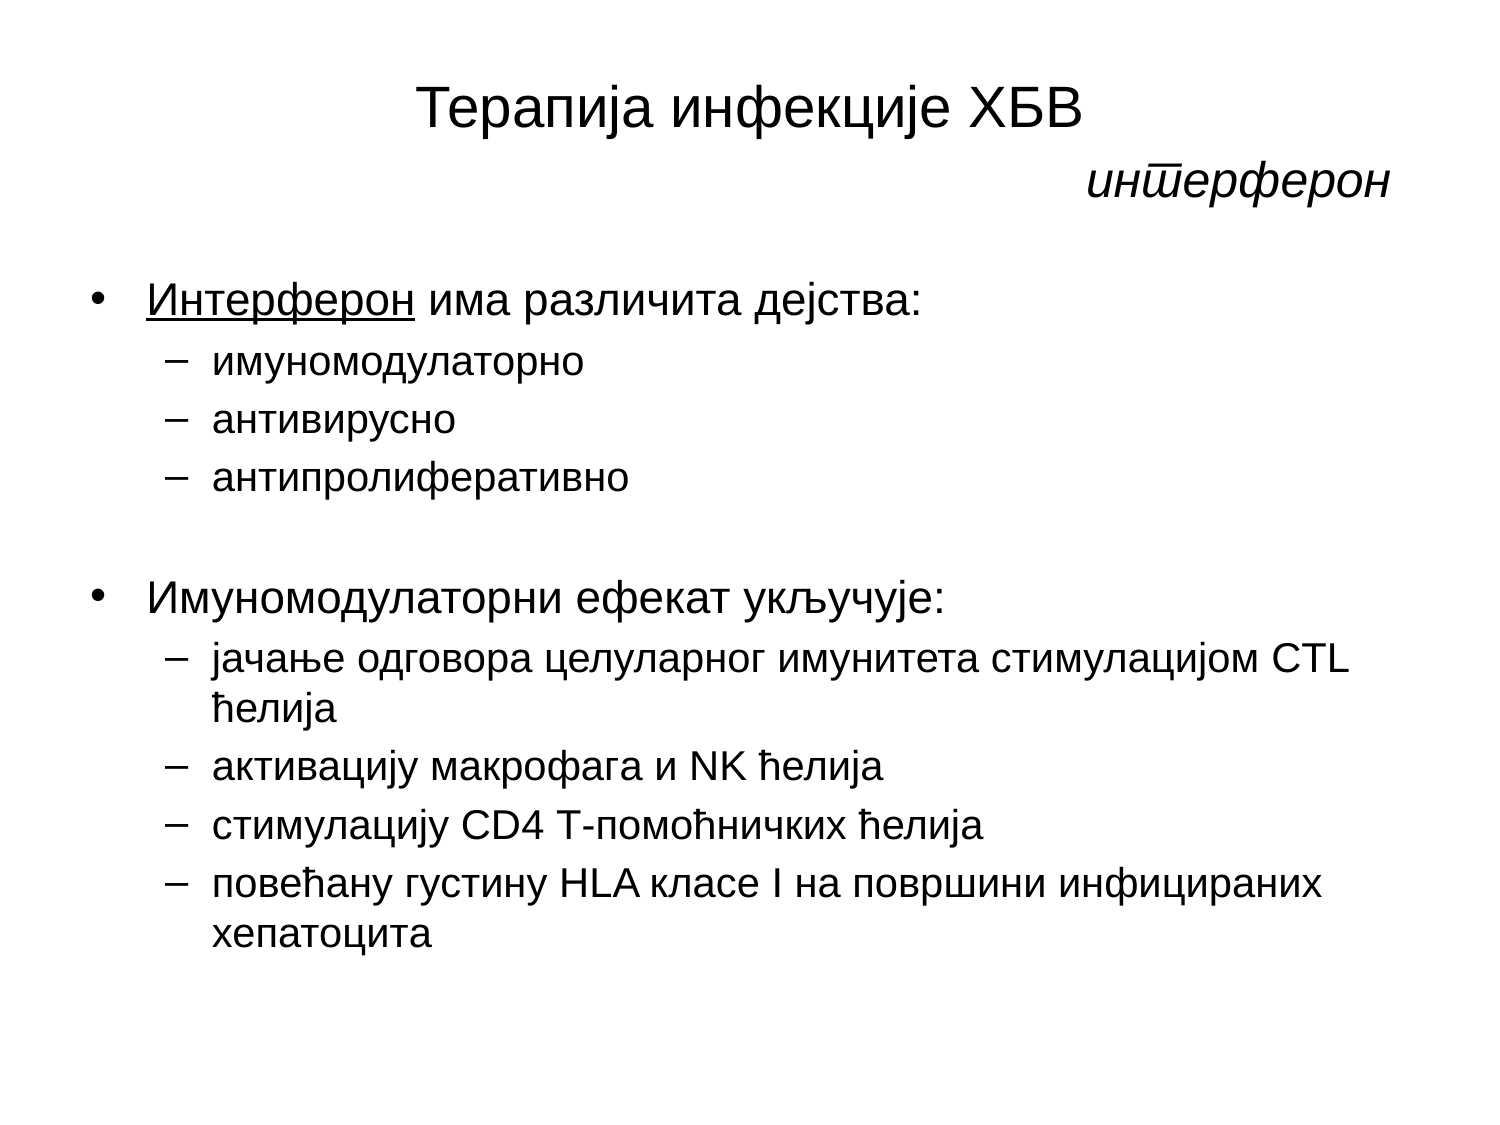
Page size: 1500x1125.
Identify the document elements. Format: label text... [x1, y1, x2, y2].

title Терапија инфекције ХБВ интерферон [75, 45, 1425, 233]
list Интерферон има различита дејства: имуномодулаторно антивирусно антипролиферативно Имуномодулаторни ефекат укључује: јачање одговора целуларног имунитета стимулацијом CTL ћелија aктивацију макрофагa и NK ћелијa стимулацију CD4 T-помоћничких ћелија повећану густину HLA класе I на површини инфицираних хепатоцитa [75, 262, 1425, 1005]
